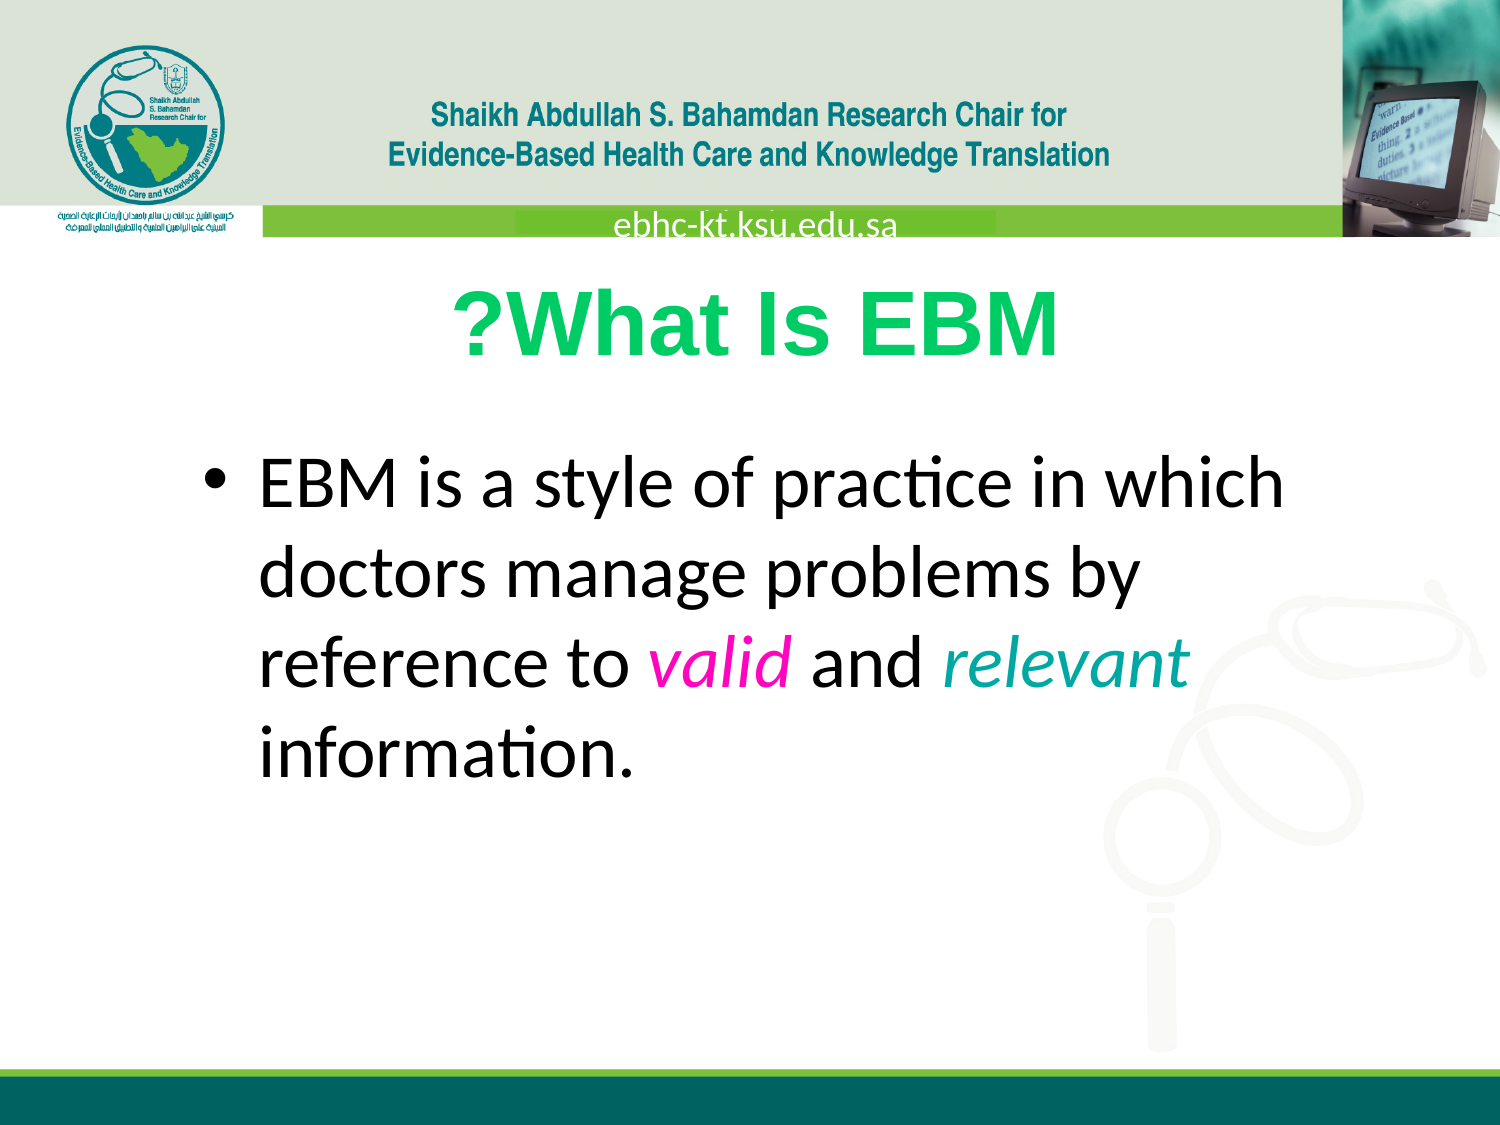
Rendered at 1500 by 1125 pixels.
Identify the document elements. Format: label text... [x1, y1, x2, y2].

picture [0, 0, 1500, 1125]
title What Is EBM? [387, 224, 1126, 413]
list EBM is a style of practice in which doctors manage problems by reference to valid and relevant information. [187, 424, 1338, 968]
